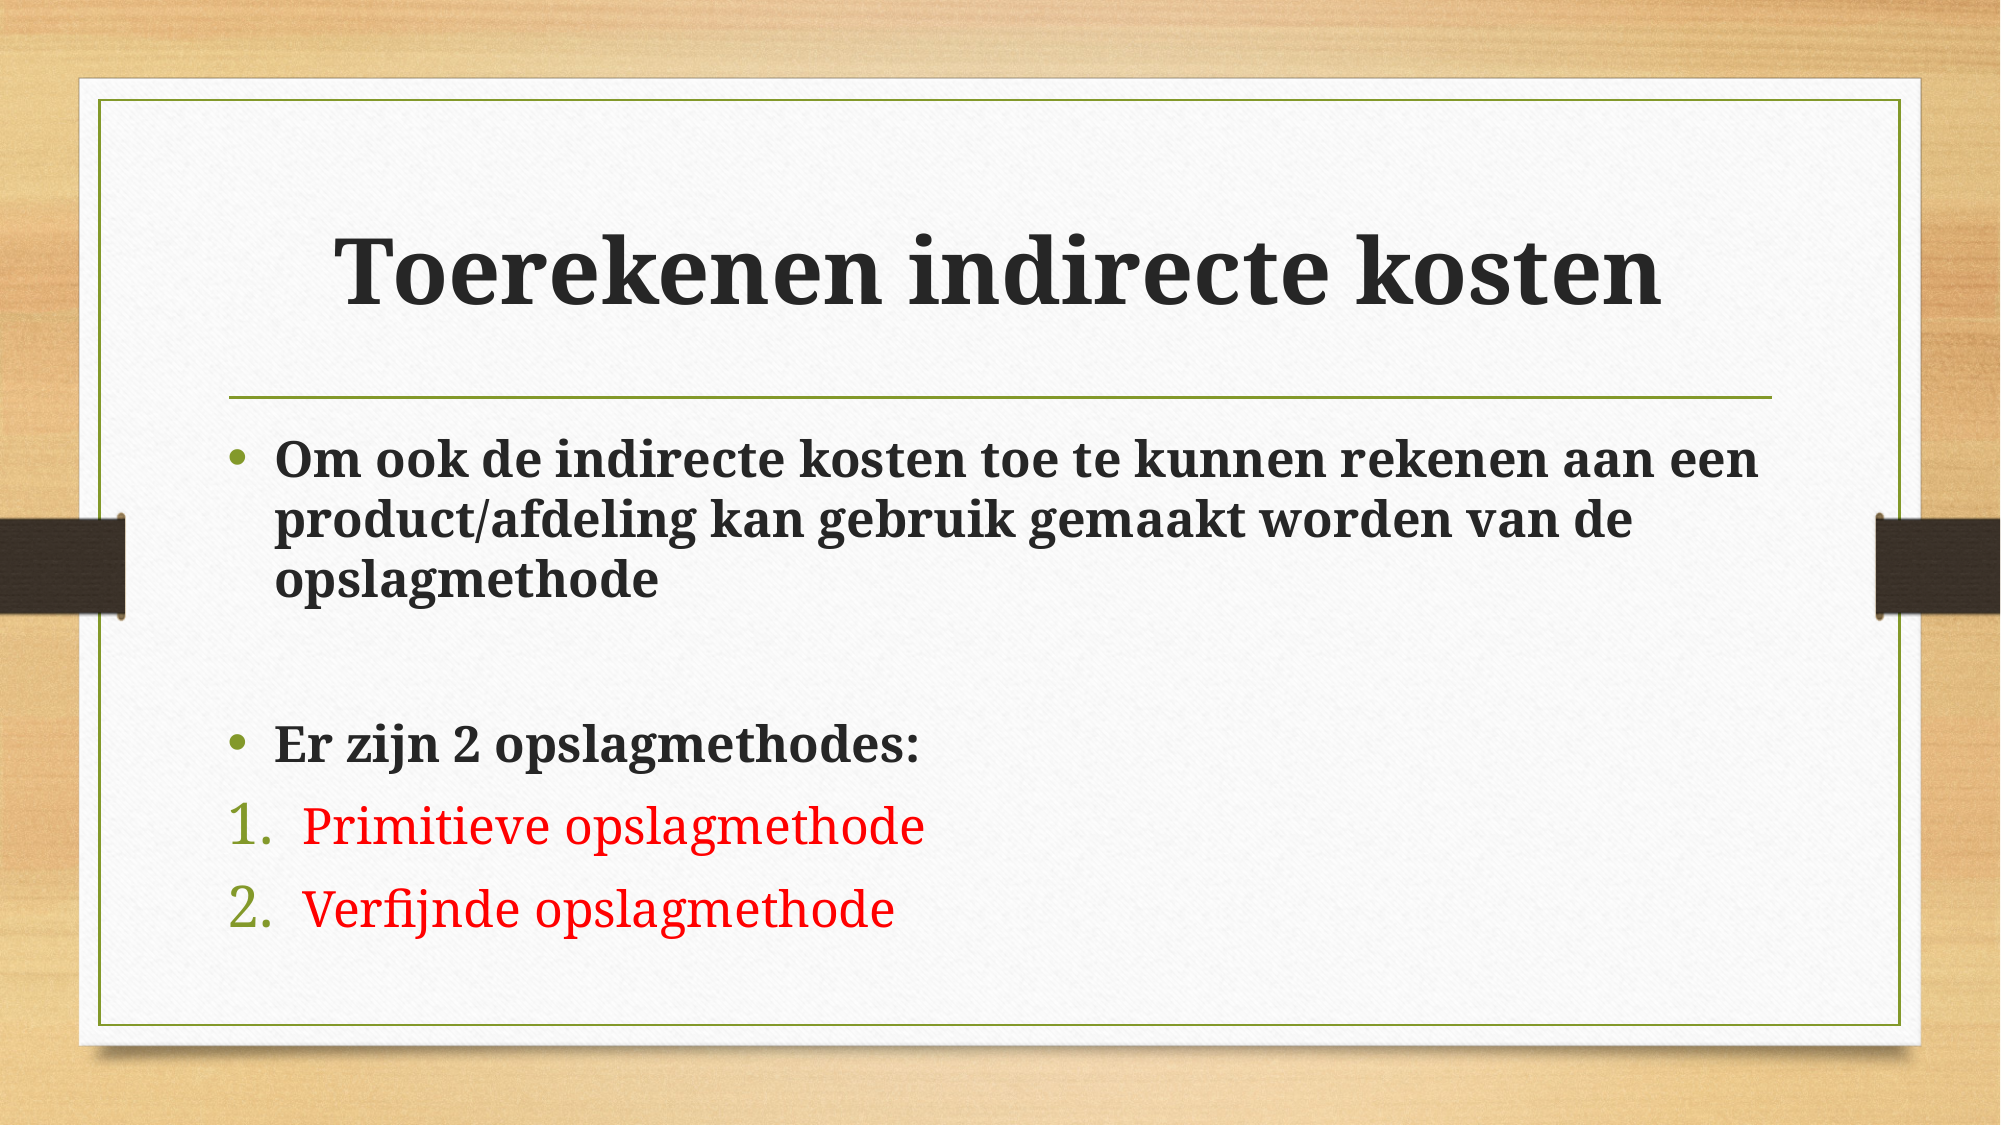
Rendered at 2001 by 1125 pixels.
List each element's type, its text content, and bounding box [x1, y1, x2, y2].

list Om ook de indirecte kosten toe te kunnen rekenen aan een product/afdeling kan gebruik gemaakt worden van de opslagmethode Er zijn 2 opslagmethodes: Primitieve opslagmethode Verfijnde opslagmethode [212, 419, 1788, 964]
picture [0, 0, 2001, 1125]
title Toerekenen indirecte kosten [212, 161, 1788, 375]
